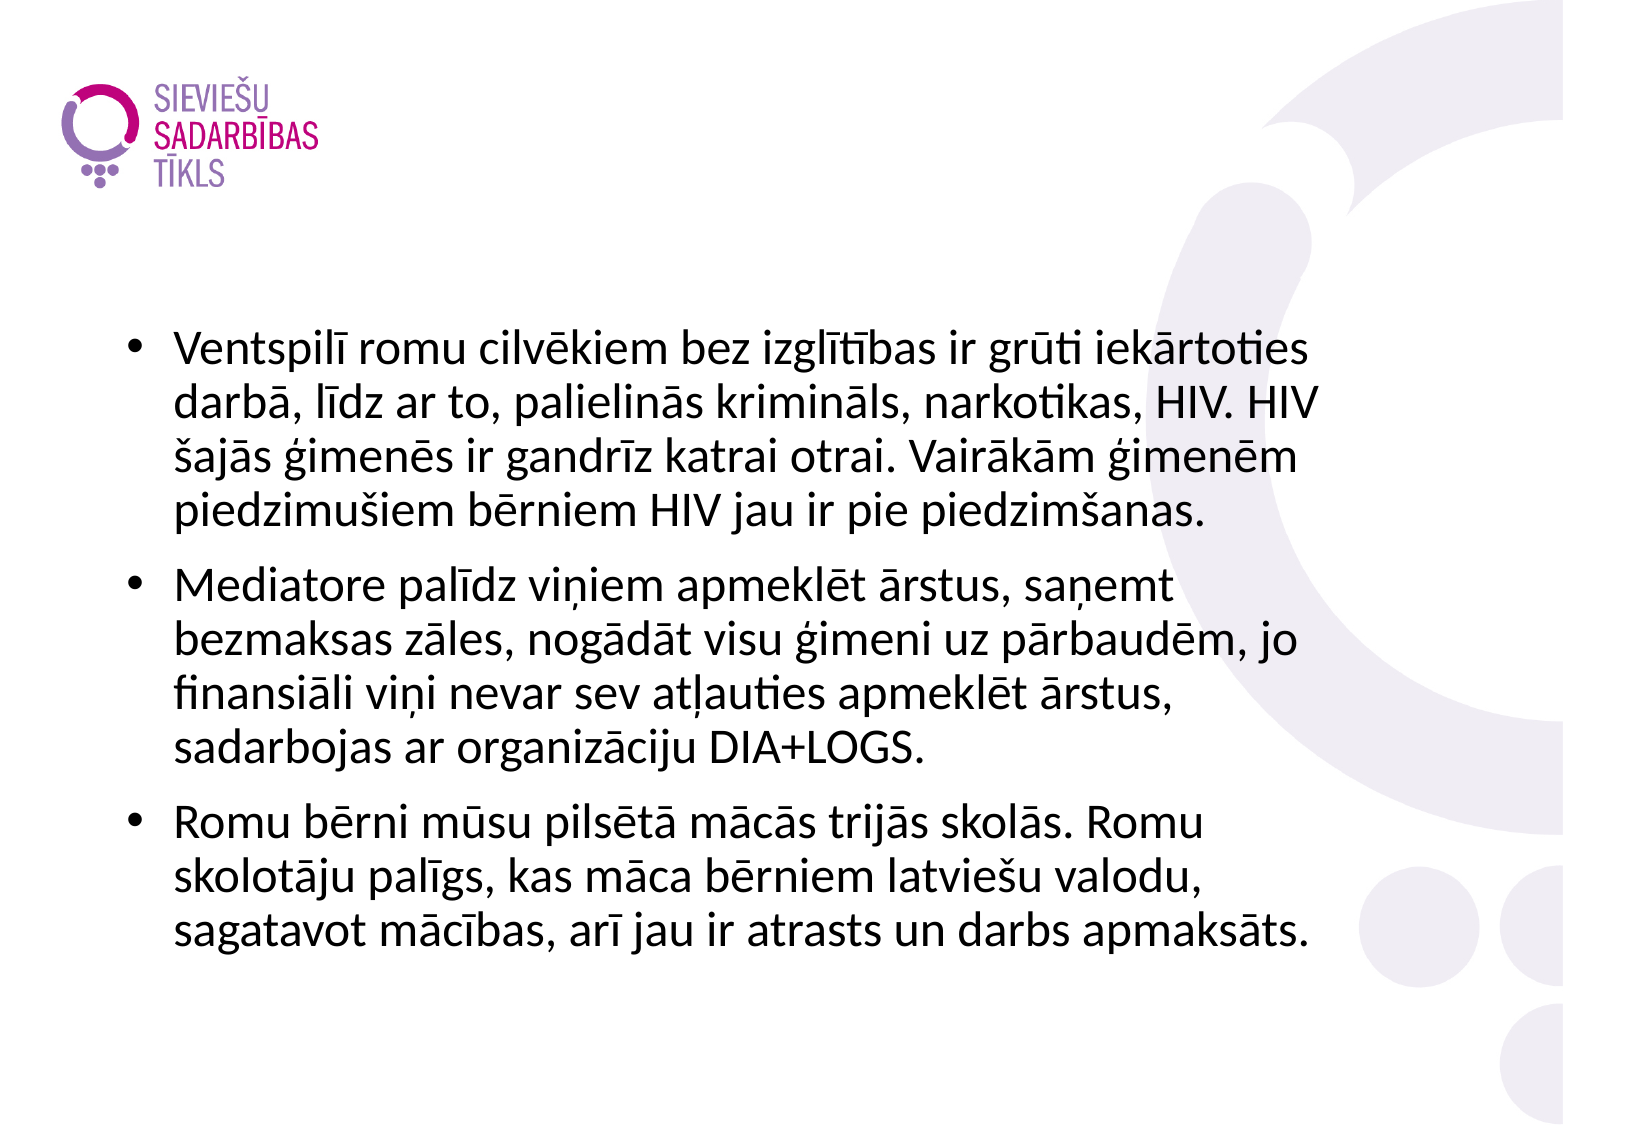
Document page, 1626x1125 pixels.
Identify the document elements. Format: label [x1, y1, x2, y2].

list [0, 0, 1563, 1125]
